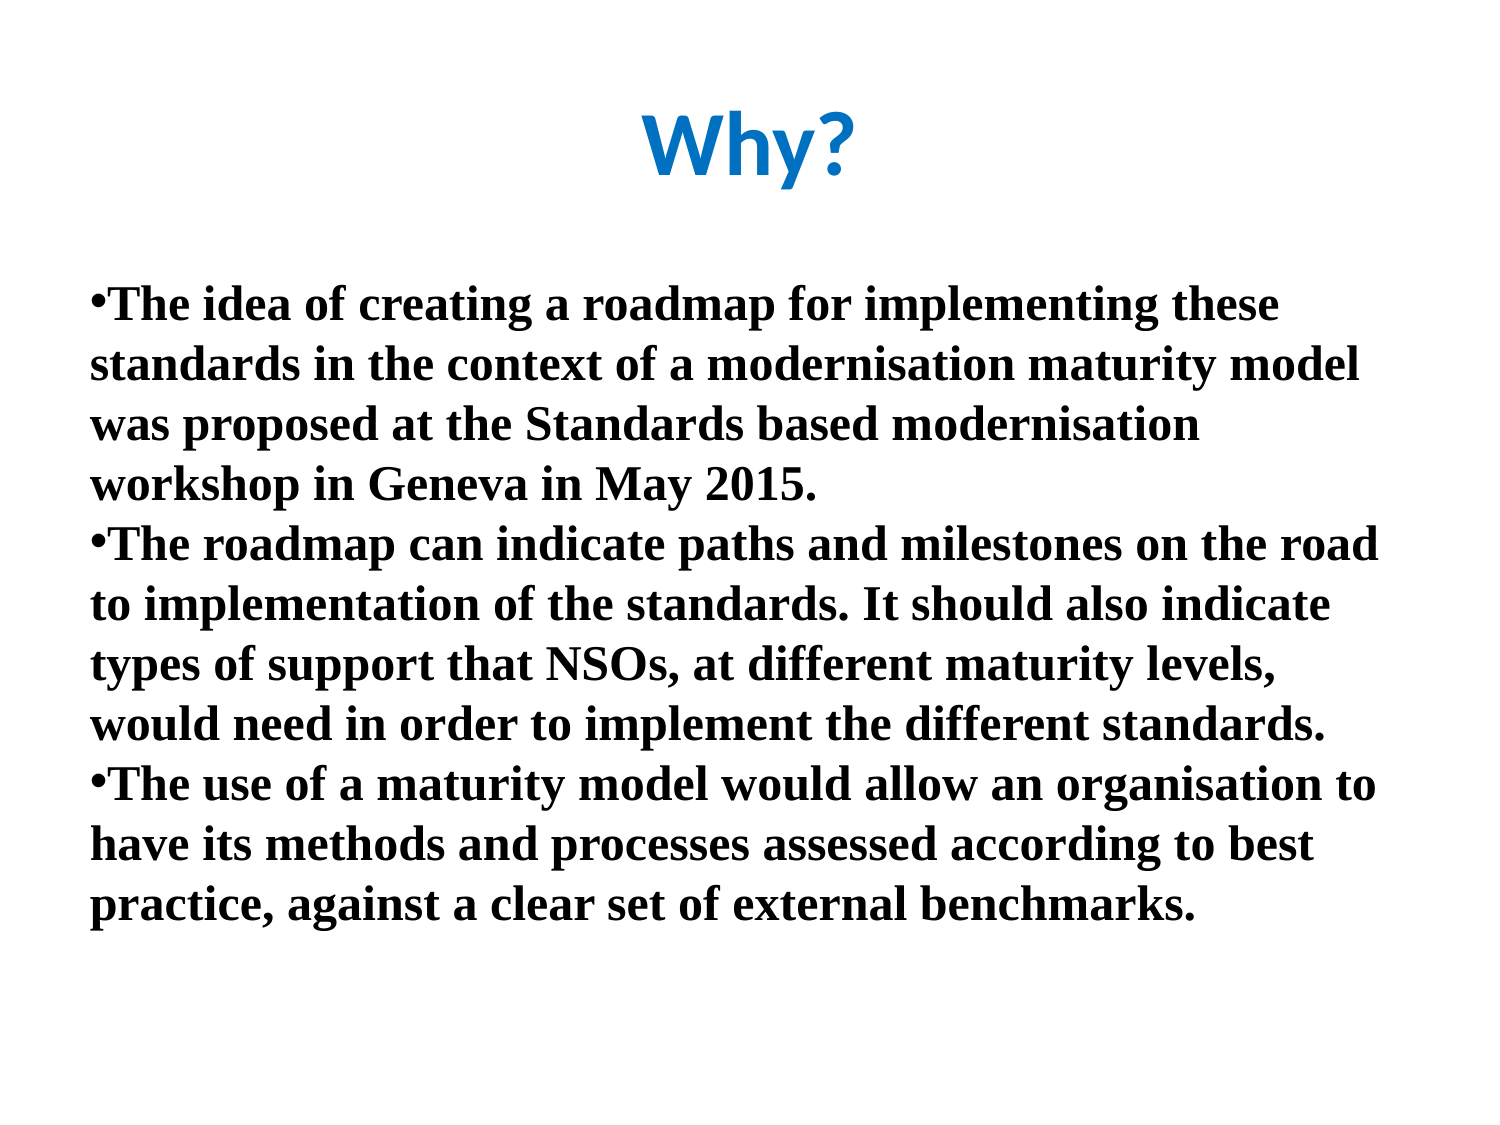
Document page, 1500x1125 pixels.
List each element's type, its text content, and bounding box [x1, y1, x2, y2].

text_box Why? [75, 45, 1425, 233]
text_box The idea of creating a roadmap for implementing these standards in the context of a modernisation maturity model was proposed at the Standards based modernisation workshop in Geneva in May 2015. The roadmap can indicate paths and milestones on the road to implementation of the standards. It should also indicate types of support that NSOs, at different maturity levels, would need in order to implement the different standards. The use of a maturity model would allow an organisation to have its methods and processes assessed according to best practice, against a clear set of external benchmarks. [75, 262, 1425, 1071]
